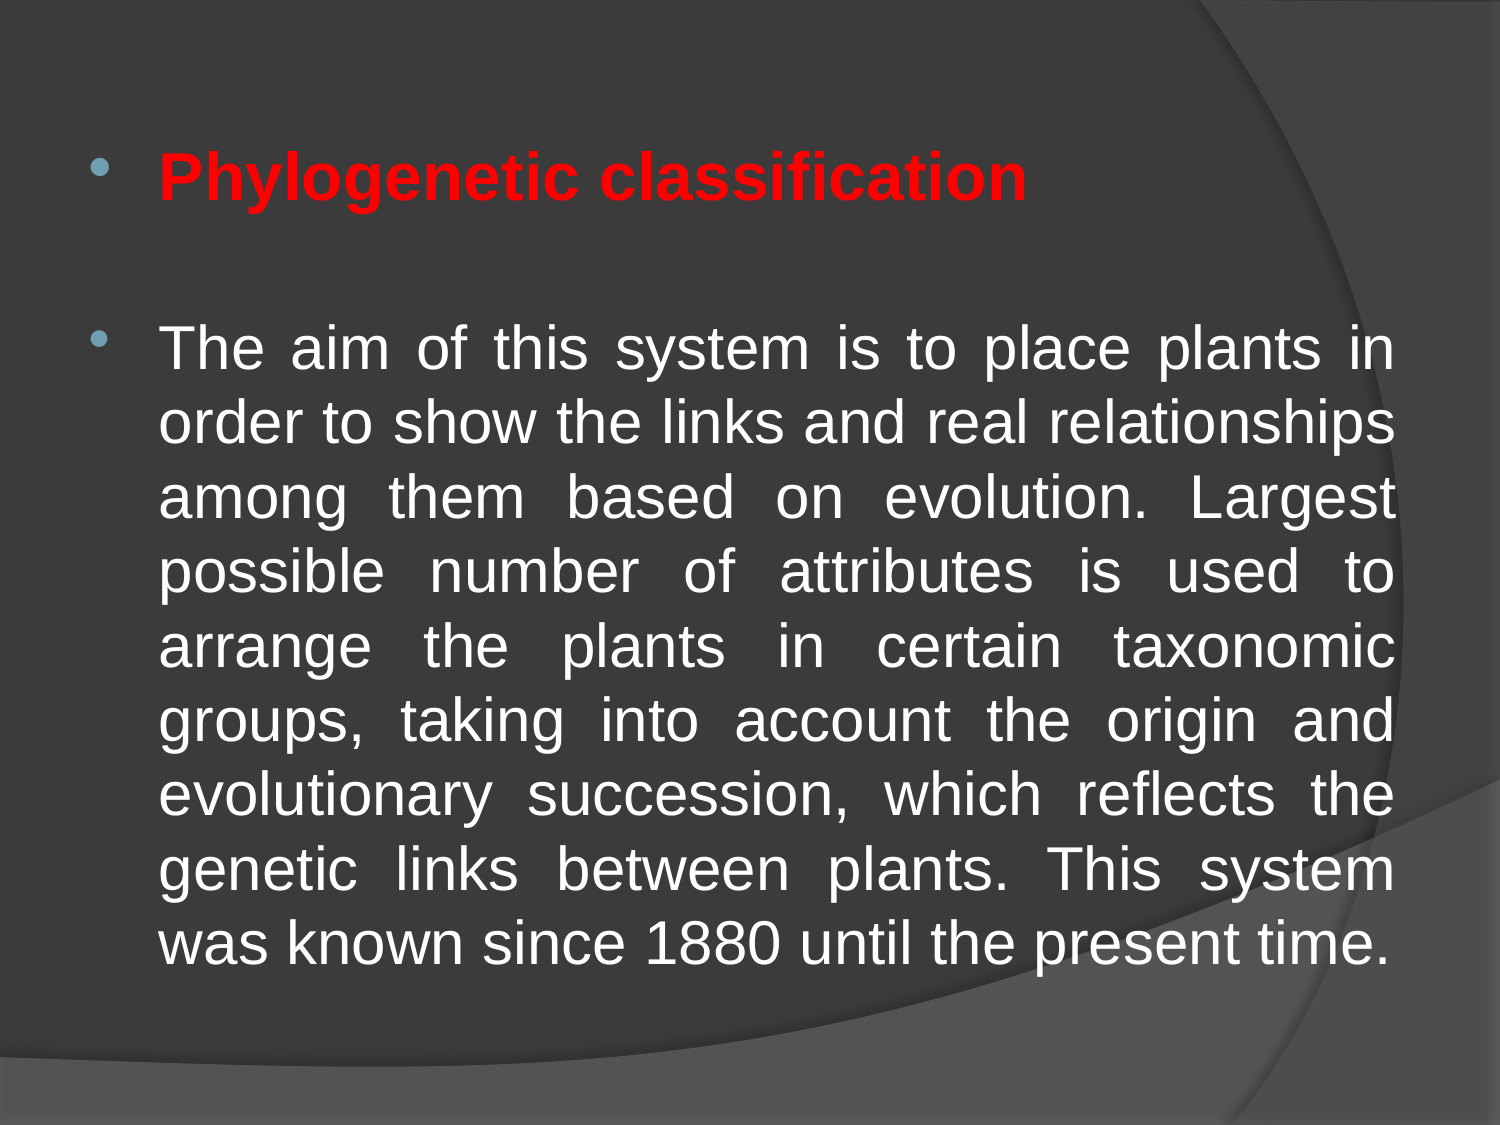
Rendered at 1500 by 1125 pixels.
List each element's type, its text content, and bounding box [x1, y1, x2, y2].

list Phylogenetic classification The aim of this system is to place plants in order to show the links and real relationships among them based on evolution. Largest possible number of attributes is used to arrange the plants in certain taxonomic groups, taking into account the origin and evolutionary succession, which reflects the genetic links between plants. This system was known since 1880 until the present time. [75, 125, 1413, 1050]
